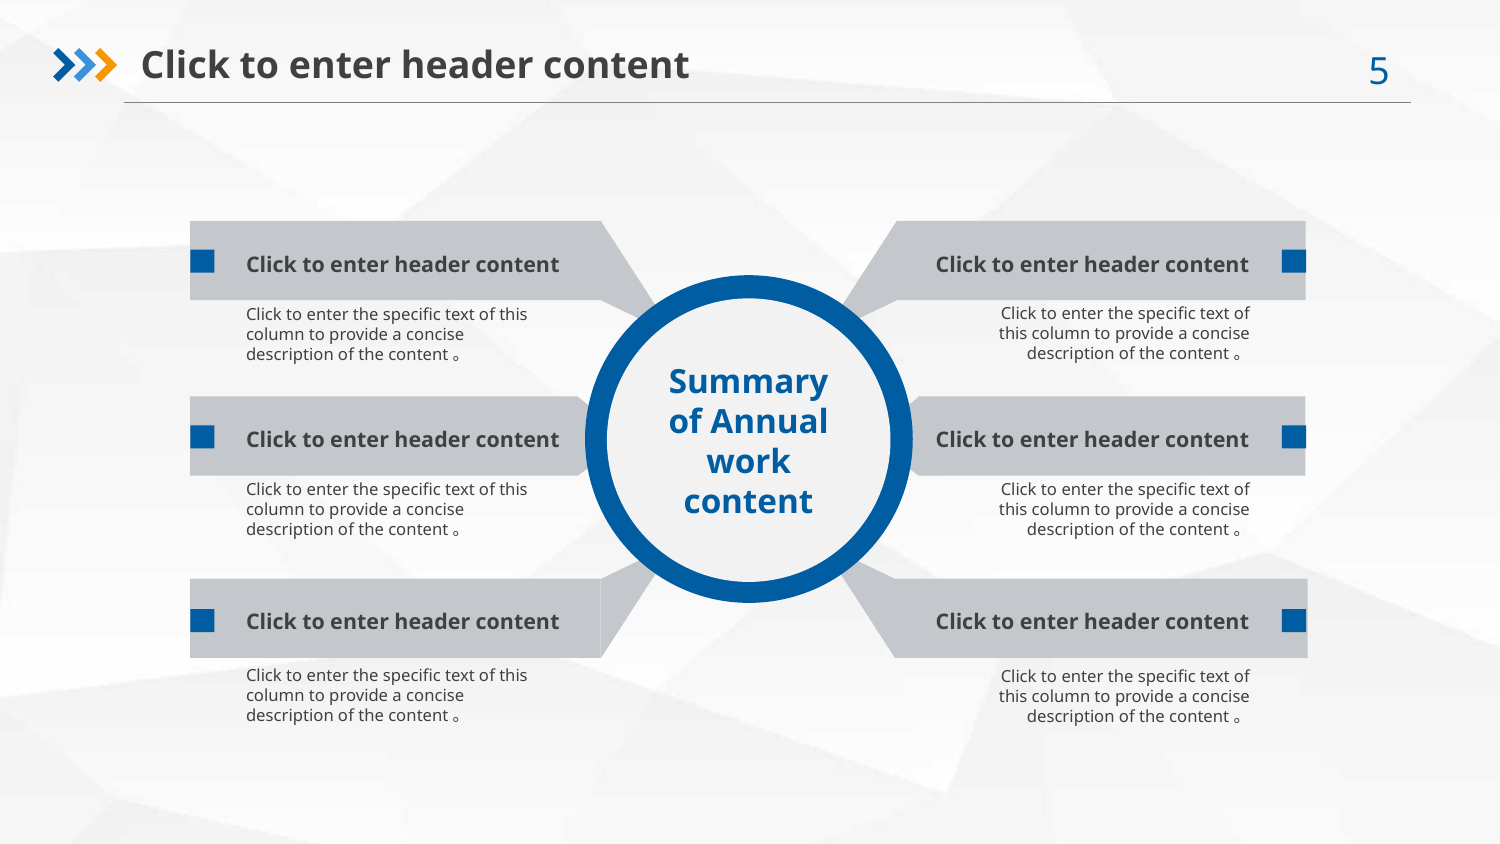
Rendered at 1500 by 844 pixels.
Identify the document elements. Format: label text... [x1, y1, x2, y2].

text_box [189, 552, 665, 659]
text_box Click to enter the specific text of this column to provide a concise description of the content。 [974, 335, 1251, 343]
text_box Click to enter header content [140, 32, 774, 95]
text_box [584, 274, 914, 604]
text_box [832, 220, 1306, 328]
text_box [831, 552, 1308, 659]
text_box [189, 396, 579, 476]
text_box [918, 396, 1306, 476]
text_box Click to enter the specific text of this column to provide a concise description of the content。 [246, 498, 538, 519]
text_box Click to enter the specific text of this column to provide a concise description of the content。 [246, 684, 538, 706]
picture [0, 0, 1500, 844]
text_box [189, 220, 665, 328]
text_box Click to enter the specific text of this column to provide a concise description of the content。 [246, 335, 538, 364]
text_box Click to enter the specific text of this column to provide a concise description of the content。 [974, 498, 1251, 519]
text_box Click to enter the specific text of this column to provide a concise description of the content。 [974, 685, 1251, 706]
